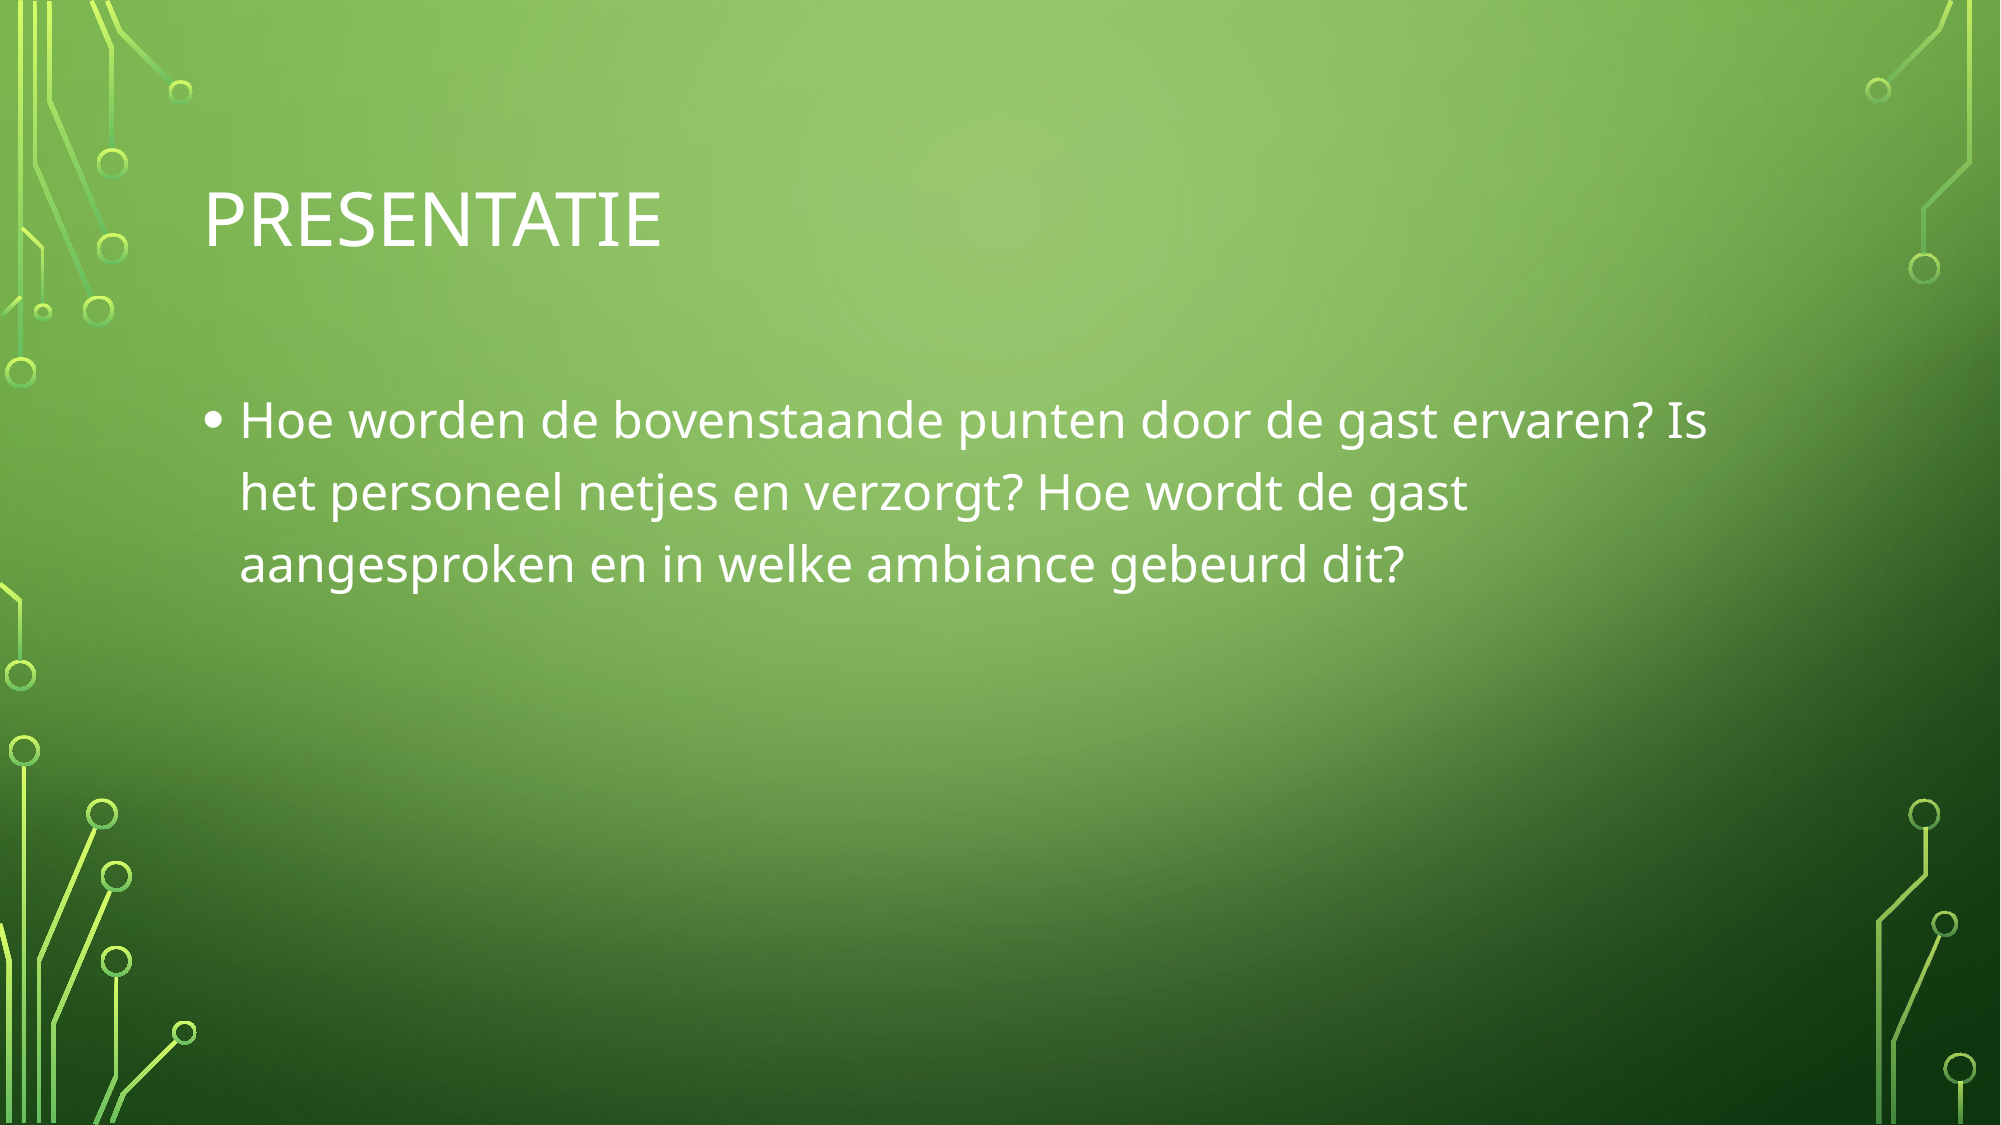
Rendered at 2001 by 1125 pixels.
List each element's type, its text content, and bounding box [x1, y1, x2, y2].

title Presentatie [187, 101, 1813, 344]
list Hoe worden de bovenstaande punten door de gast ervaren? Is het personeel netjes en verzorgt? Hoe wordt de gast aangesproken en in welke ambiance gebeurd dit? [187, 369, 1813, 950]
